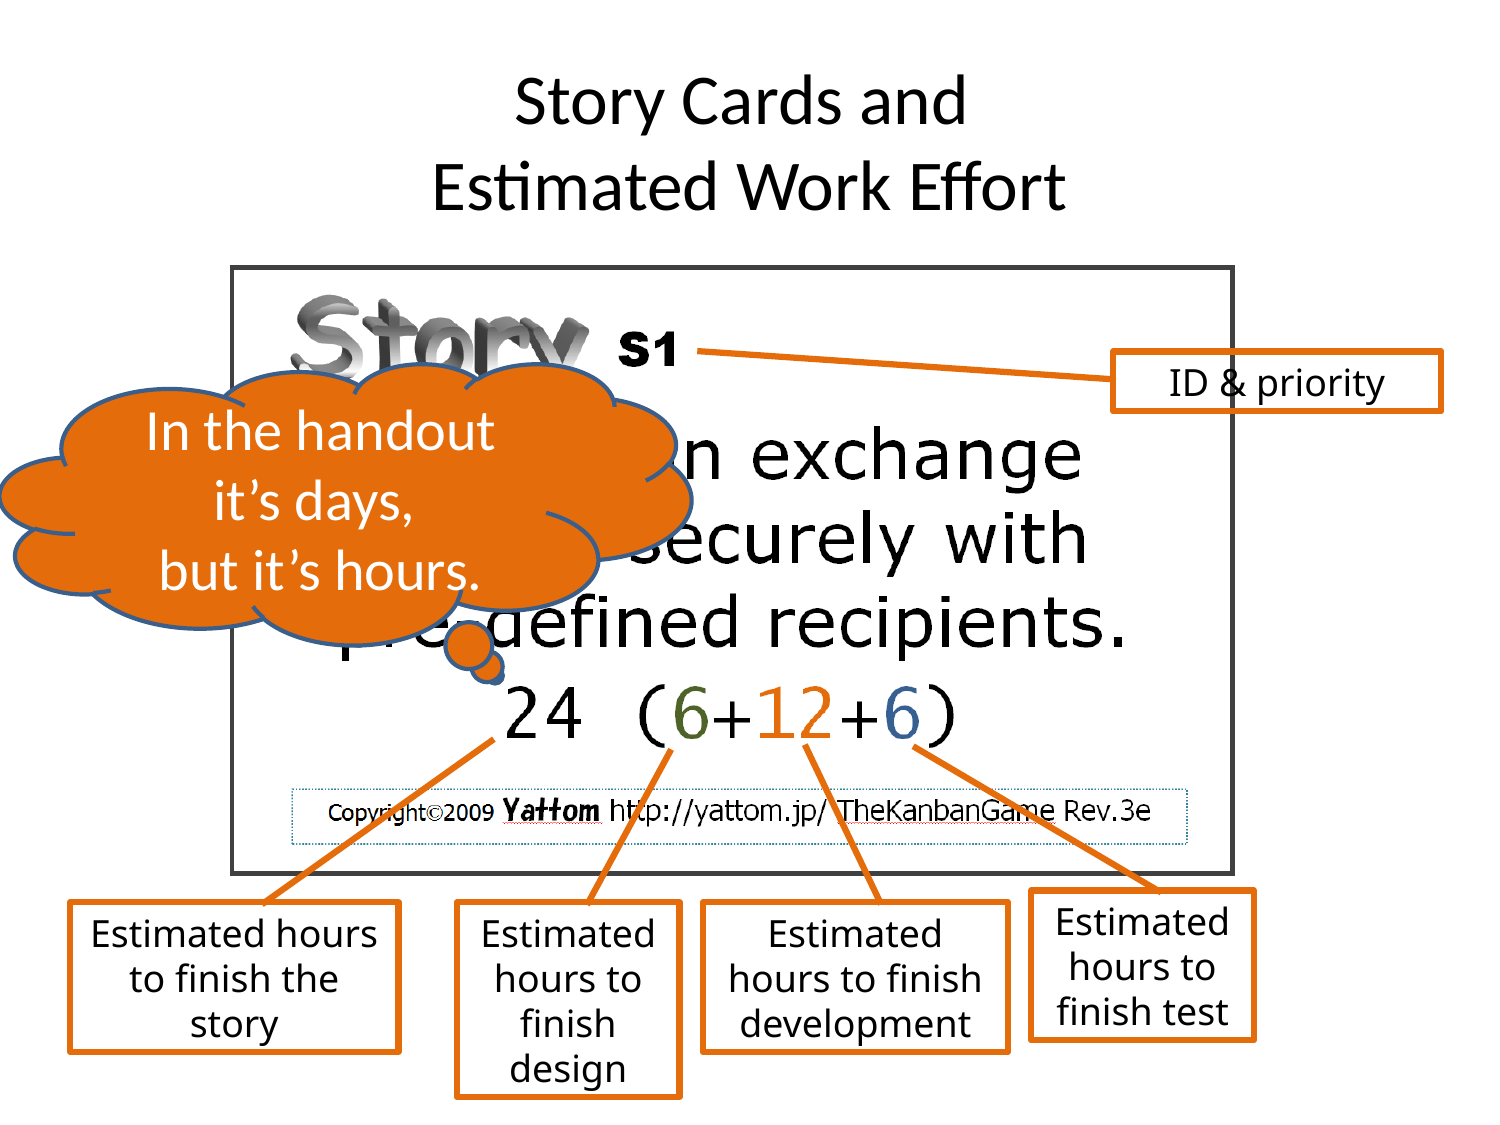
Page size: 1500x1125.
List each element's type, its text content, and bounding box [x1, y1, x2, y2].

text_box Estimated hours to finish design [456, 879, 680, 1098]
picture [234, 269, 1231, 872]
title Story Cards and Estimated Work Effort [74, 44, 1426, 233]
text_box Estimated hours to finish the story [70, 879, 399, 1053]
text_box In the handout it’s days, but it’s hours. [0, 386, 229, 631]
text_box ID & priority [1235, 351, 1442, 412]
text_box Estimated hours to finish development [703, 879, 1008, 1053]
text_box Estimated hours to finish test [1031, 879, 1254, 1041]
